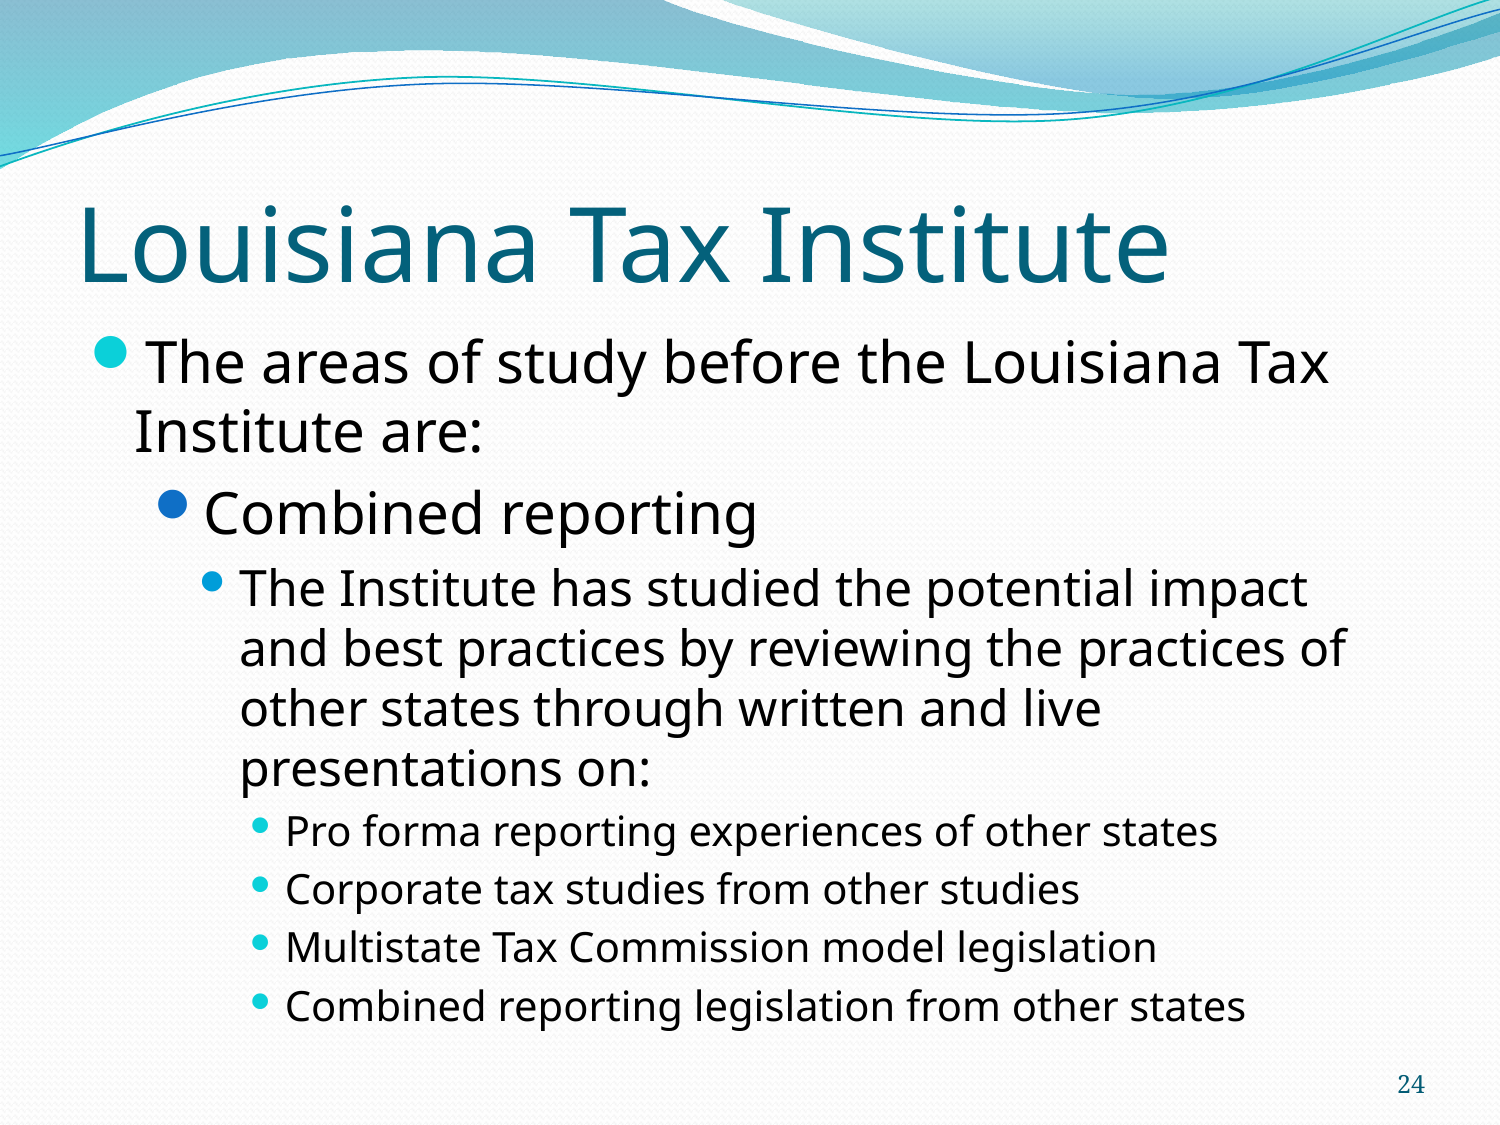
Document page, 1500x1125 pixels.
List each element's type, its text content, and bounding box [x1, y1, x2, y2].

title Louisiana Tax Institute [75, 115, 1438, 303]
slide_number 24 [1299, 1042, 1425, 1103]
text_box The areas of study before the Louisiana Tax Institute are: Combined reporting The Institute has studied the potential impact and best practices by reviewing the practices of other states through written and live presentations on: Pro forma reporting experiences of other states Corporate tax studies from other studies Multistate Tax Commission model legislation Combined reporting legislation from other states [74, 317, 1425, 1038]
